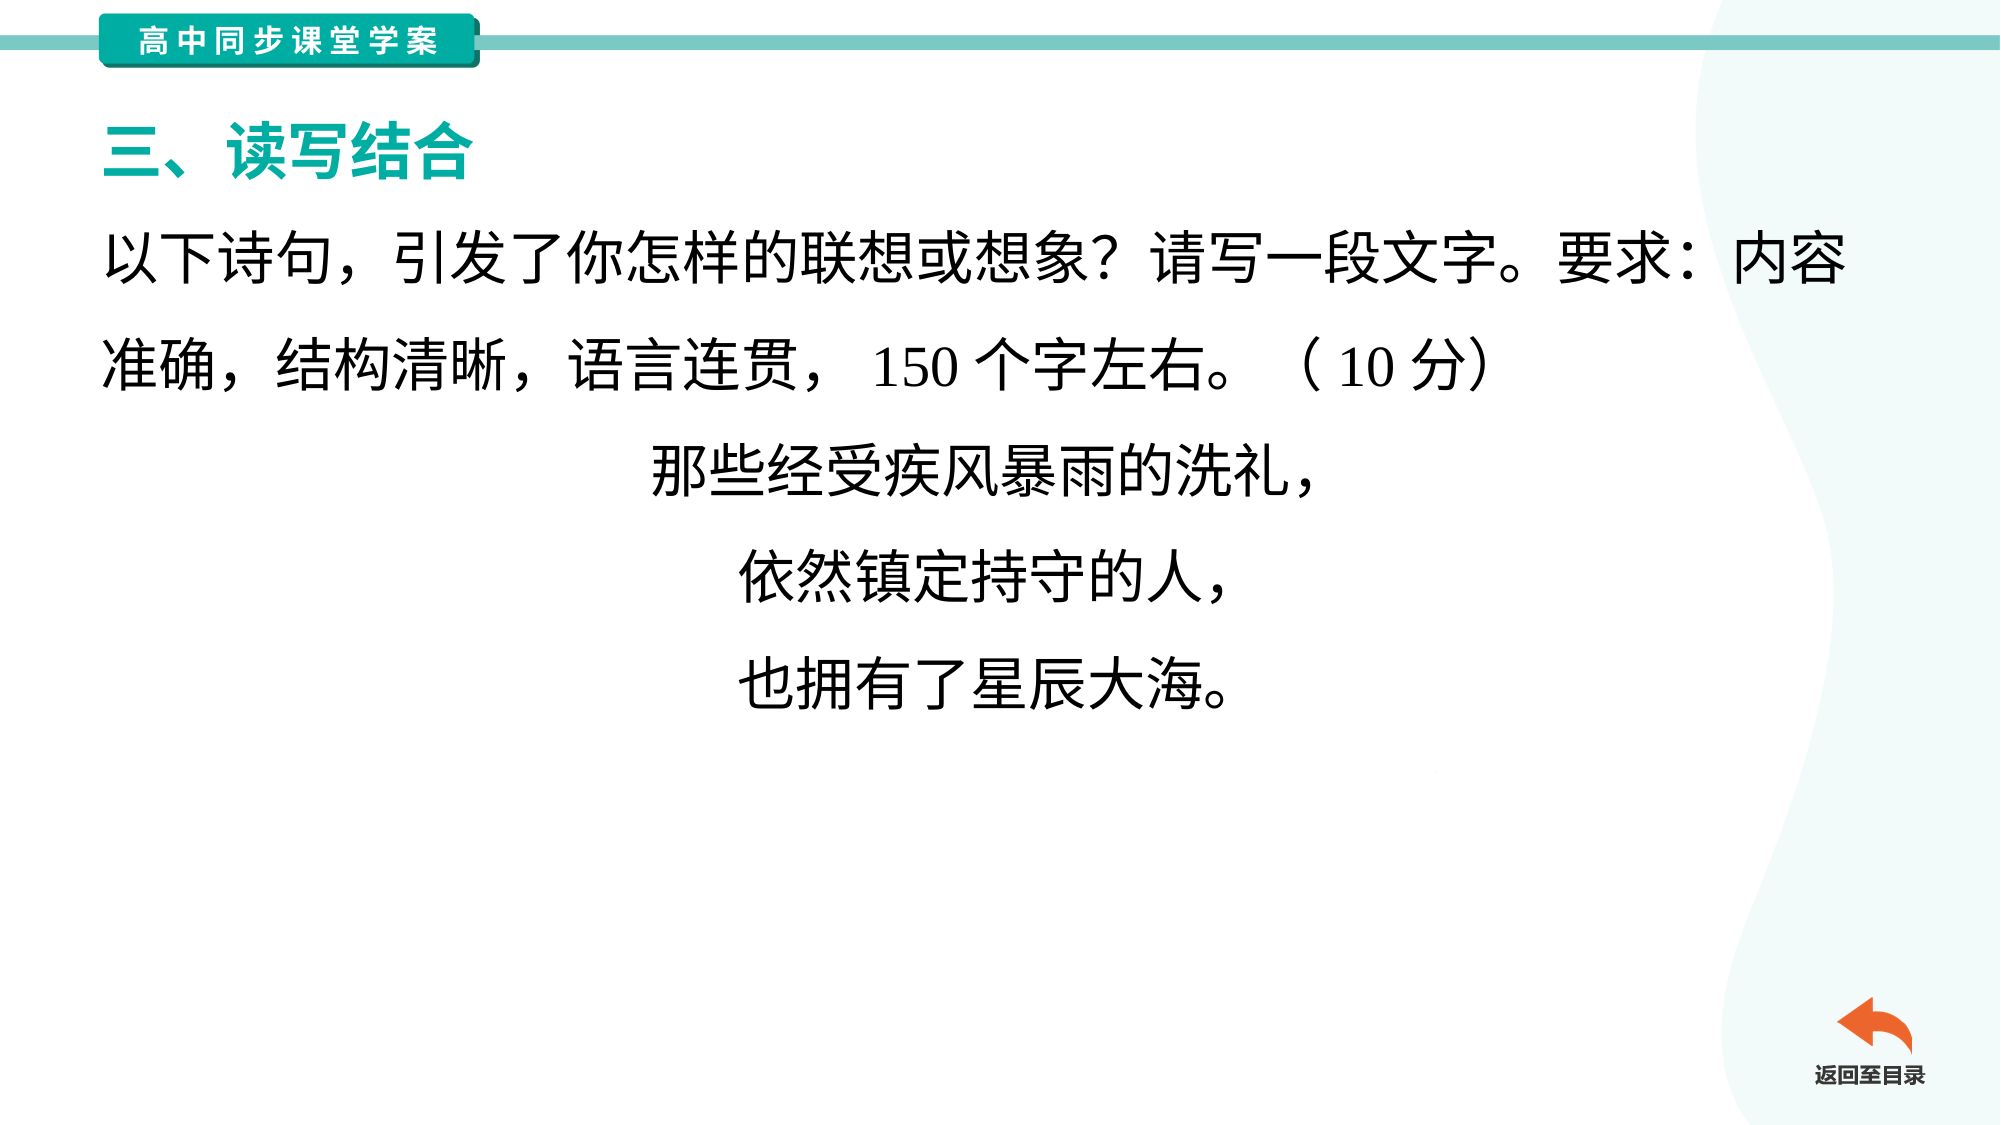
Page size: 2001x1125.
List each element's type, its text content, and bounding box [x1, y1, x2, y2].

text_box 以下诗句，引发了你怎样的联想或想象？请写一段文字。要求：内容 准确，结构清晰，语言连贯，150个字左右。（10分） 那些经受疾风暴雨的洗礼， 依然镇定持守的人， 也拥有了星辰大海。 [100, 185, 1899, 717]
text_box 三、读写结合 [100, 76, 1899, 185]
picture [0, 0, 2000, 1125]
